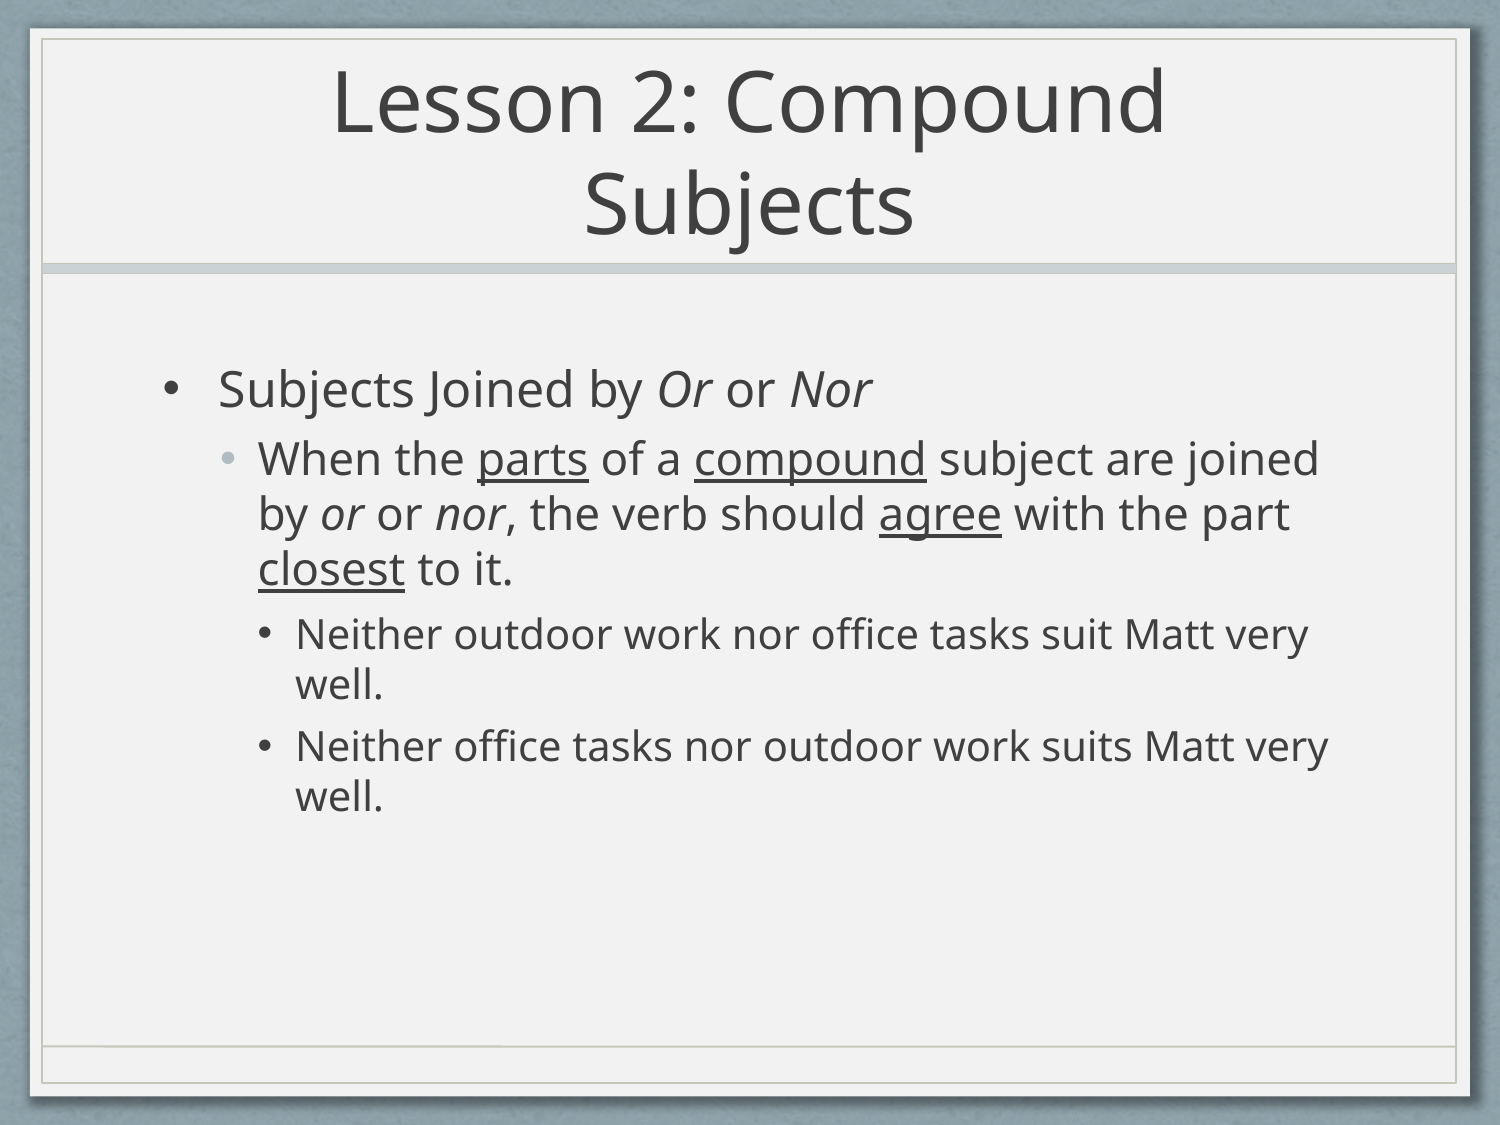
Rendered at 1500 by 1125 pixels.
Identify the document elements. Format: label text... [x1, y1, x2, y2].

title Lesson 2: Compound Subjects [147, 40, 1353, 260]
list Subjects Joined by Or or Nor When the parts of a compound subject are joined by or or nor, the verb should agree with the part closest to it. Neither outdoor work nor office tasks suit Matt very well. Neither office tasks nor outdoor work suits Matt very well. [147, 350, 1353, 995]
